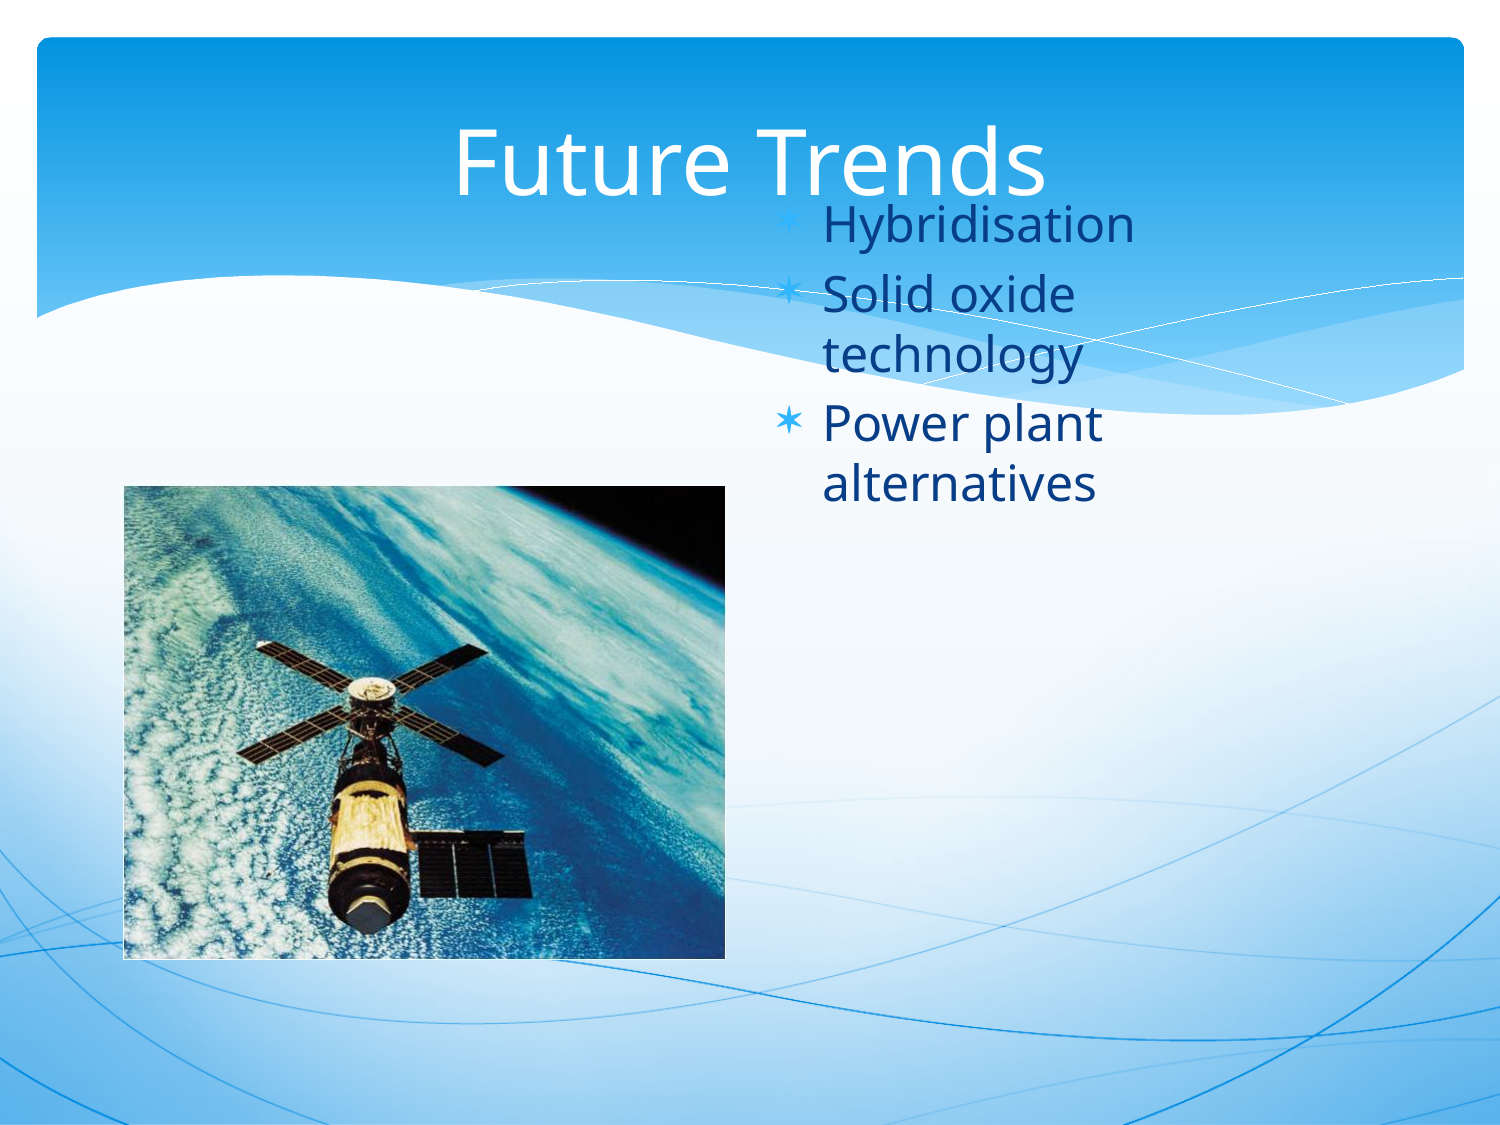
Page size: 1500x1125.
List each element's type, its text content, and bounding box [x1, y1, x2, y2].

list Hybridisation Solid oxide technology Power plant alternatives [761, 184, 1311, 755]
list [123, 484, 726, 960]
title Future Trends [75, 55, 1425, 261]
